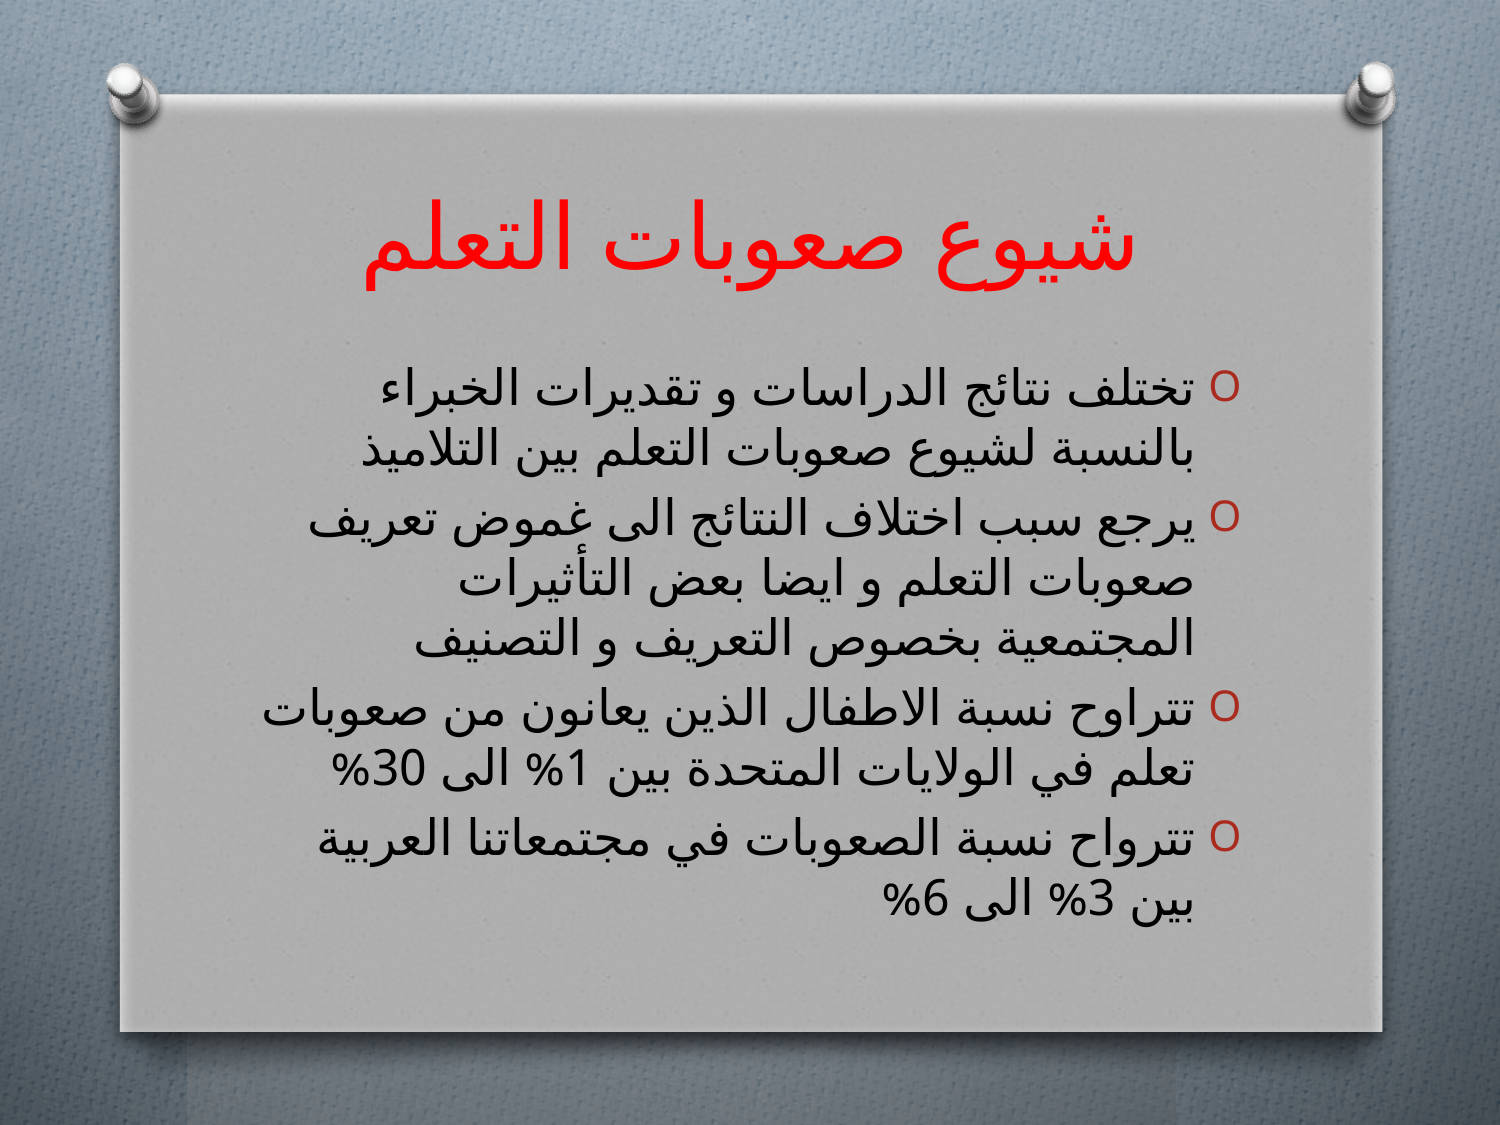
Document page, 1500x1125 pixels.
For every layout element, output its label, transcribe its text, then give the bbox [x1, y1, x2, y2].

title شيوع صعوبات التعلم [179, 134, 1323, 332]
picture [1317, 35, 1439, 156]
picture [75, 29, 198, 153]
list تختلف نتائج الدراسات و تقديرات الخبراء بالنسبة لشيوع صعوبات التعلم بين التلاميذ يرجع سبب اختلاف النتائج الى غموض تعريف صعوبات التعلم و ايضا بعض التأثيرات المجتمعية بخصوص التعريف و التصنيف تتراوح نسبة الاطفال الذين يعانون من صعوبات تعلم في الولايات المتحدة بين 1% الى 30% تترواح نسبة الصعوبات في مجتمعاتنا العربية بين 3% الى 6% [240, 347, 1257, 939]
